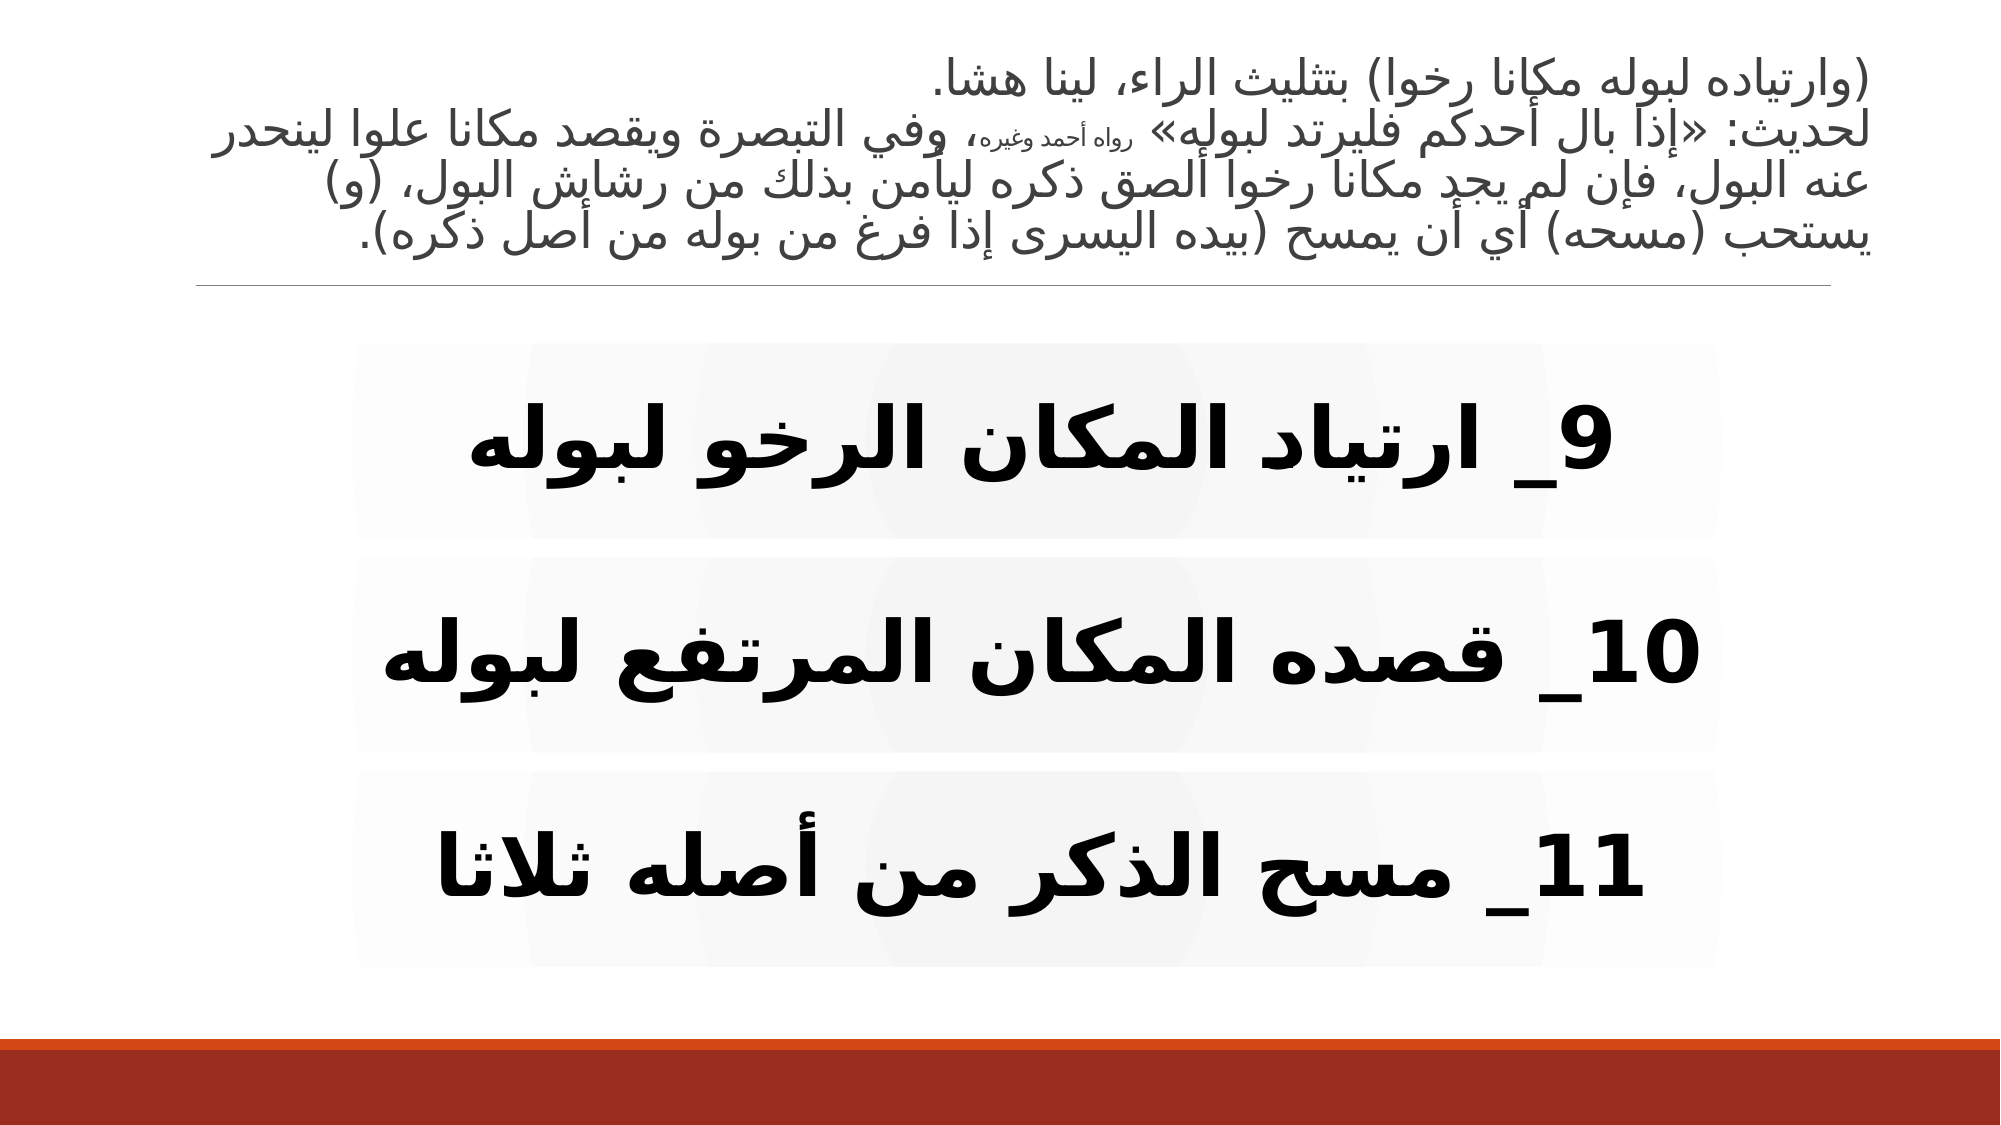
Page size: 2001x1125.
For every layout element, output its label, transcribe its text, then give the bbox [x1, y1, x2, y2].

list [186, 339, 1888, 971]
title (وارتياده لبوله مكانا رخوا) بتثليث الراء، لينا هشا. لحديث: «إذا بال أحدكم فليرتد لبوله» رواه أحمد وغيره، وفي التبصرة ويقصد مكانا علوا لينحدر عنه البول، فإن لم يجد مكانا رخوا ألصق ذكره ليأمن بذلك من رشاش البول، (و) يستحب (مسحه) أي أن يمسح (بيده اليسرى إذا فرغ من بوله من أصل ذكره). [176, 35, 1888, 266]
